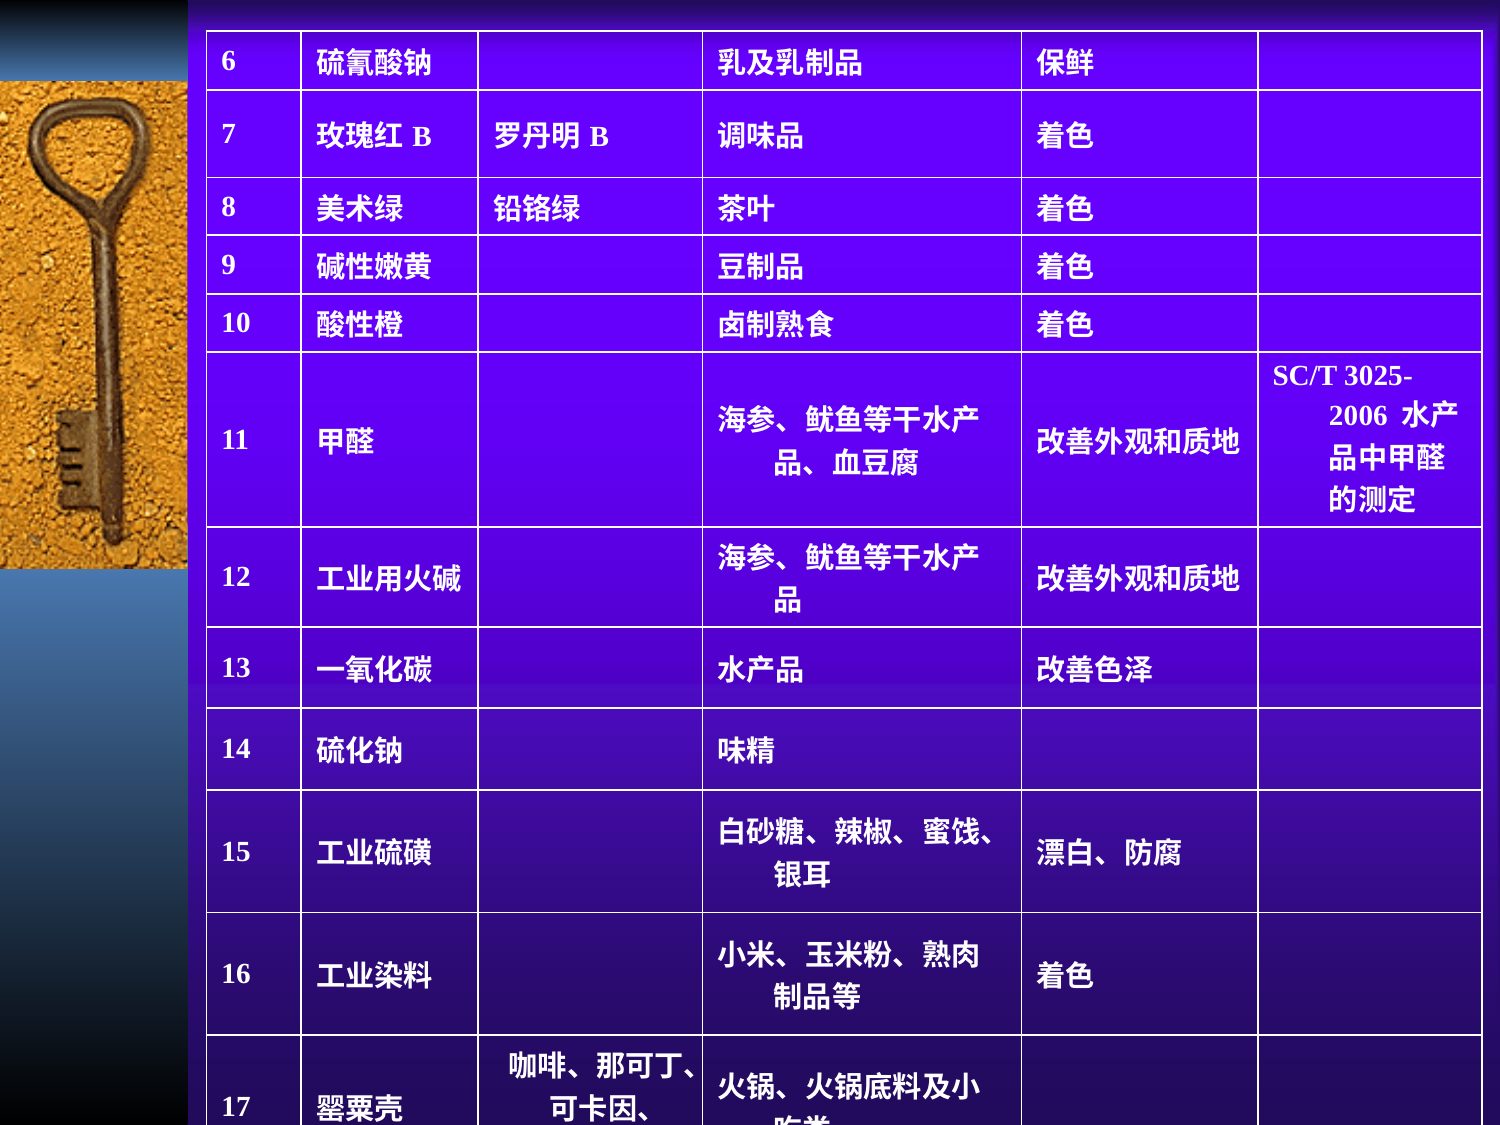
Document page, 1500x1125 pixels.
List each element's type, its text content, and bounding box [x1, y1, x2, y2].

table_cell 味精 [703, 709, 1021, 789]
table_cell [479, 295, 702, 351]
table_cell 14 [207, 709, 300, 789]
table_cell 茶叶 [703, 178, 1021, 234]
table_cell [1259, 913, 1481, 1034]
table_cell 甲醛 [302, 353, 477, 526]
table_header [479, 32, 702, 89]
table_cell 8 [207, 178, 300, 234]
table_cell 11 [207, 353, 300, 526]
table_cell 硫化钠 [302, 709, 477, 789]
table_cell [1259, 709, 1481, 789]
table_cell 12 [207, 528, 300, 626]
table_cell [479, 628, 702, 707]
table_header 保鲜 [1022, 32, 1257, 89]
table_cell 咖啡、那可丁、可卡因、罂粟碱 [479, 1036, 702, 1125]
table_cell [1022, 709, 1257, 789]
table_cell 美术绿 [302, 178, 477, 234]
table_cell 卤制熟食 [703, 295, 1021, 351]
table_cell 17 [207, 1036, 300, 1125]
table_cell SC/T 3025-2006 水产品中甲醛的测定 [1259, 353, 1481, 526]
table_cell 着色 [1022, 913, 1257, 1034]
table_header 6 [207, 32, 300, 89]
table_header [1259, 32, 1481, 89]
table_cell 16 [207, 913, 300, 1034]
table_cell 着色 [1022, 91, 1257, 177]
table_cell [1259, 178, 1481, 234]
table_cell 着色 [1022, 295, 1257, 351]
table_cell 改善外观和质地 [1022, 528, 1257, 626]
table_cell [1259, 236, 1481, 293]
table_cell 9 [207, 236, 300, 293]
table_cell 工业硫磺 [302, 791, 477, 912]
table_cell 10 [207, 295, 300, 351]
table_cell 漂白、防腐 [1022, 791, 1257, 912]
table_cell 小米、玉米粉、熟肉制品等 [703, 913, 1021, 1034]
table_cell [479, 353, 702, 526]
table_cell [1259, 295, 1481, 351]
table_cell [1259, 628, 1481, 707]
table_cell 白砂糖、辣椒、蜜饯、银耳 [703, 791, 1021, 912]
table_cell 罂粟壳 [302, 1036, 477, 1125]
table_cell [1259, 1036, 1481, 1125]
table_cell 改善外观和质地 [1022, 353, 1257, 526]
table_cell 工业染料 [302, 913, 477, 1034]
table_cell 着色 [1022, 236, 1257, 293]
table_cell 调味品 [703, 91, 1021, 177]
table_cell 玫瑰红B [302, 91, 477, 177]
table_cell 海参、鱿鱼等干水产品、血豆腐 [703, 353, 1021, 526]
table_cell 火锅、火锅底料及小吃类 [703, 1036, 1021, 1125]
table_cell 罗丹明B [479, 91, 702, 177]
table_cell 水产品 [703, 628, 1021, 707]
table_cell 工业用火碱 [302, 528, 477, 626]
table_cell 15 [207, 791, 300, 912]
table_cell 改善色泽 [1022, 628, 1257, 707]
table_cell 碱性嫩黄 [302, 236, 477, 293]
table_cell [479, 709, 702, 789]
table_header 硫氰酸钠 [302, 32, 477, 89]
table_cell 一氧化碳 [302, 628, 477, 707]
table_cell [479, 791, 702, 912]
table_header 乳及乳制品 [703, 32, 1021, 89]
table_cell [1259, 528, 1481, 626]
picture [0, 0, 1500, 1125]
table_cell 着色 [1022, 178, 1257, 234]
table_cell [479, 528, 702, 626]
table_cell [1022, 1036, 1257, 1125]
table_cell 海参、鱿鱼等干水产品 [703, 528, 1021, 626]
table_cell 酸性橙 [302, 295, 477, 351]
table_cell 豆制品 [703, 236, 1021, 293]
table_cell 7 [207, 91, 300, 177]
table_cell [479, 913, 702, 1034]
table_cell [1259, 91, 1481, 177]
table_cell [479, 236, 702, 293]
table_cell 13 [207, 628, 300, 707]
table_cell [1259, 791, 1481, 912]
table_cell 铅铬绿 [479, 178, 702, 234]
